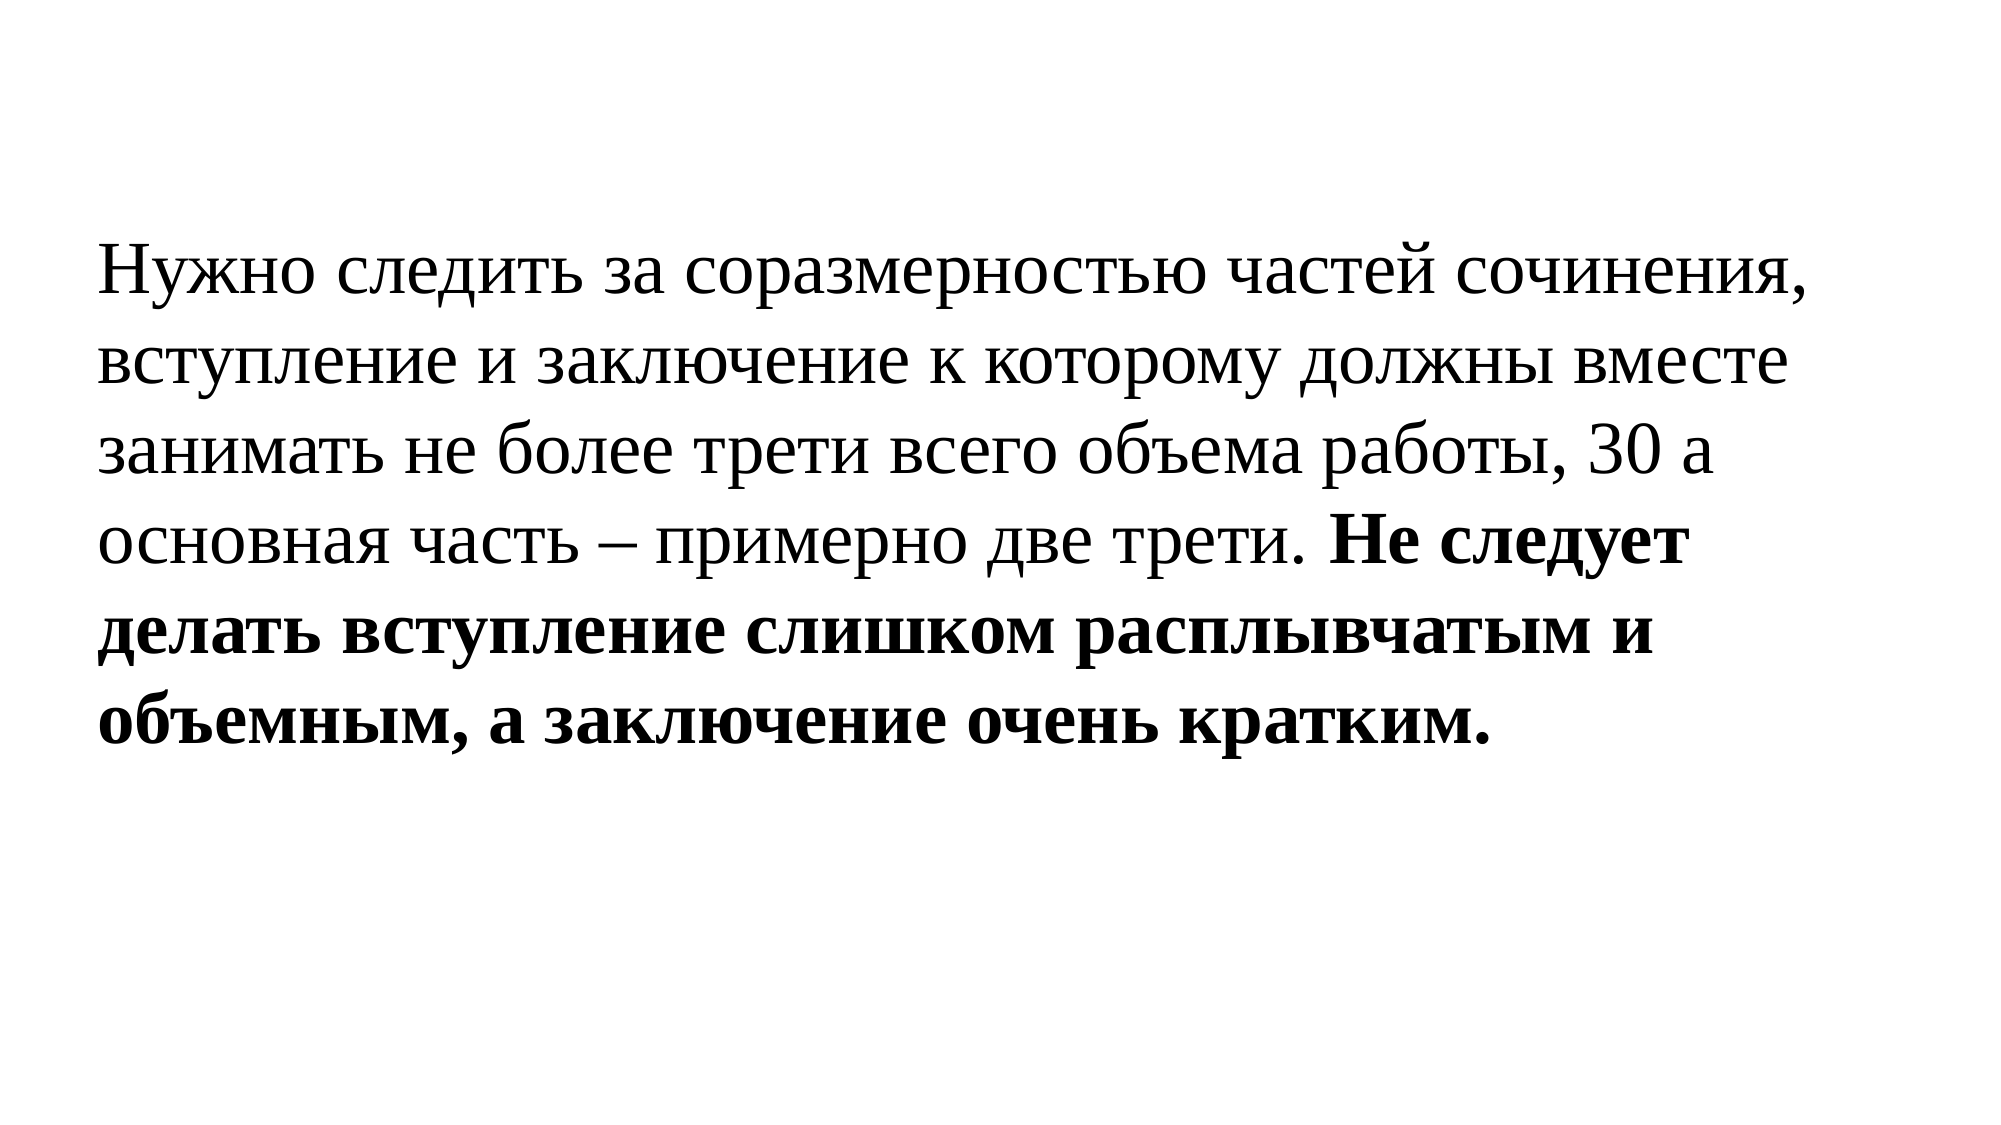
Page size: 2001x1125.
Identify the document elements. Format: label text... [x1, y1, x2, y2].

text_box Нужно следить за соразмерностью частей сочинения, вступление и заключение к которому должны вместе занимать не более трети всего объема работы, 30 а основная часть – примерно две трети. Не следует делать вступление слишком расплывчатым и объемным, а заключение очень кратким. [82, 210, 1910, 766]
